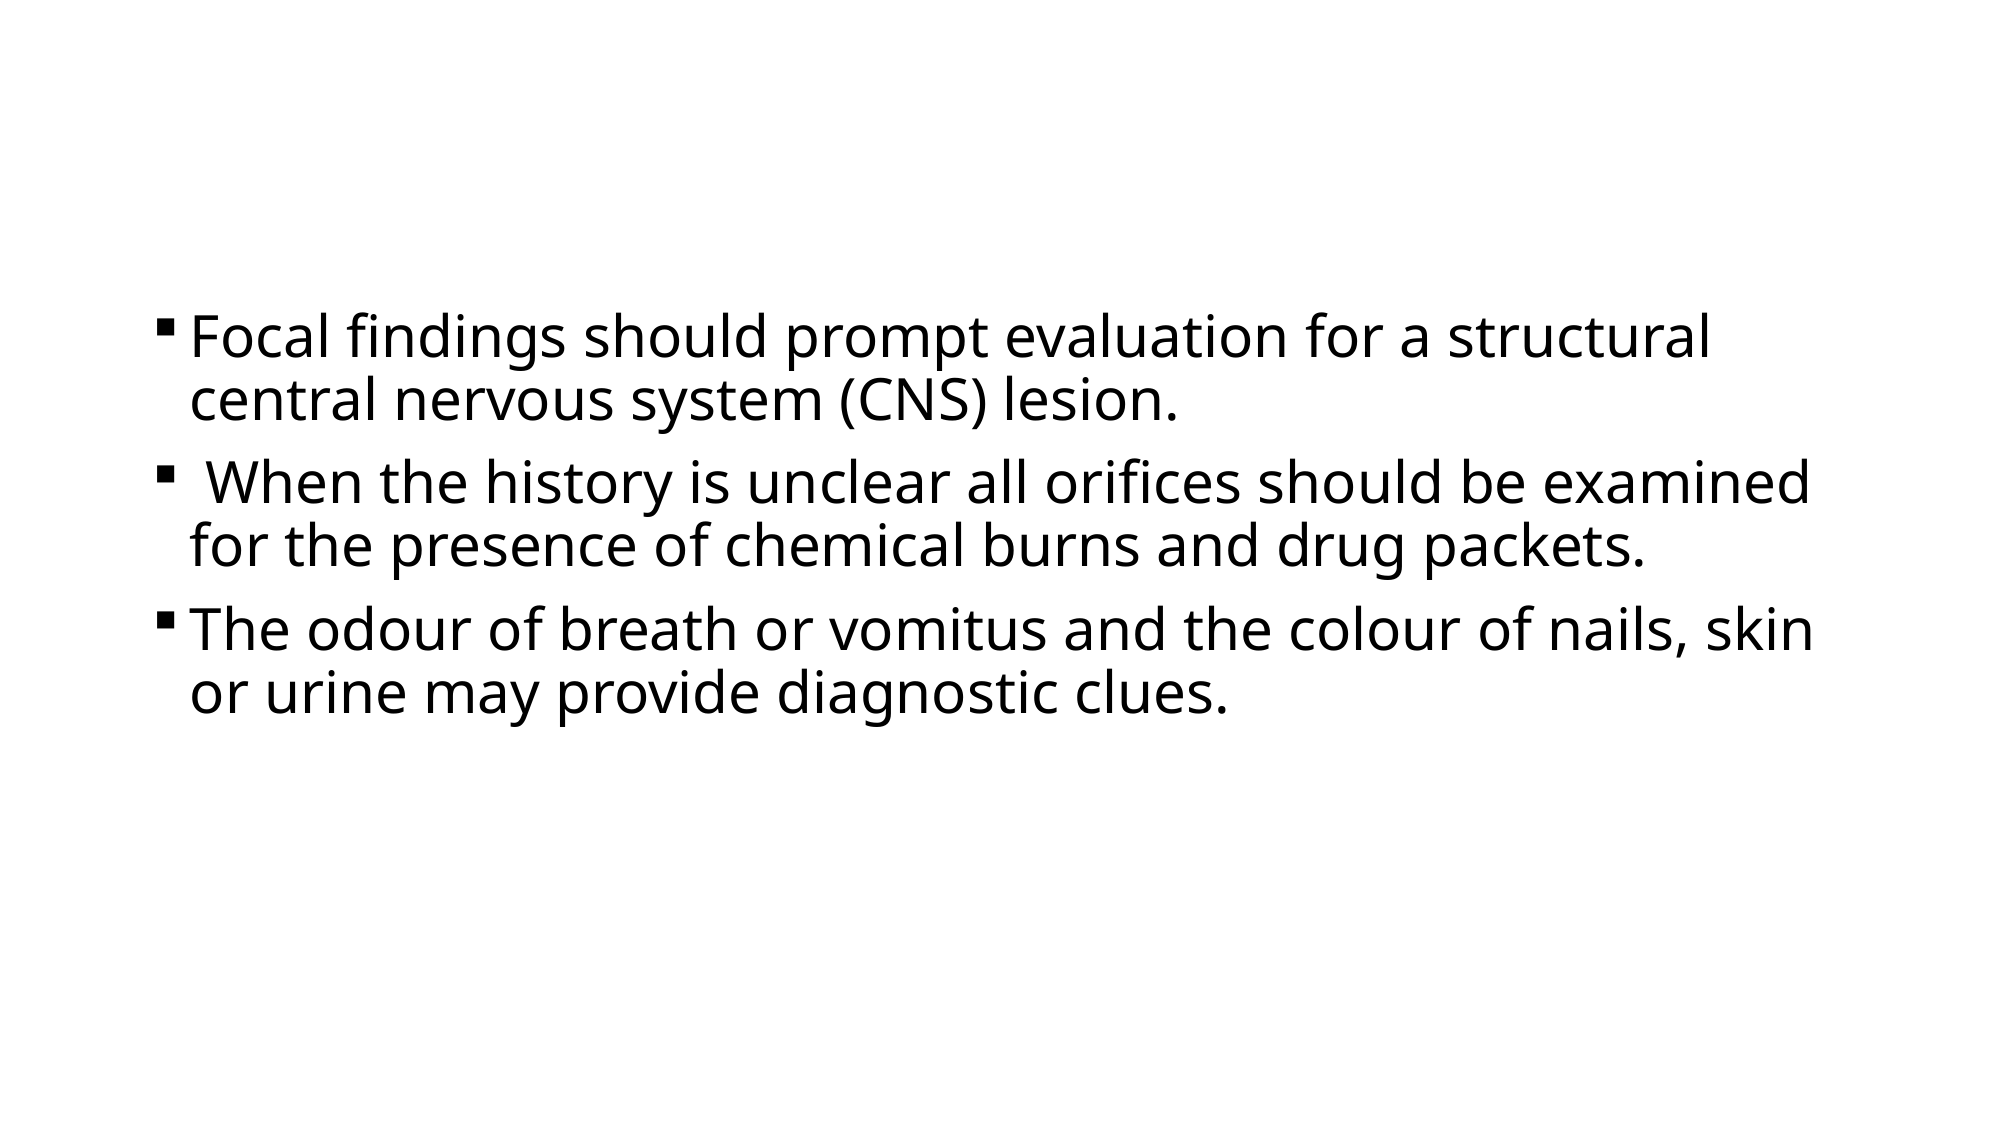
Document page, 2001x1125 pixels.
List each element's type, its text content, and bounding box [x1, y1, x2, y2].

list Focal findings should prompt evaluation for a structural central nervous system (CNS) lesion. When the history is unclear all orifices should be examined for the presence of chemical burns and drug packets. The odour of breath or vomitus and the colour of nails, skin or urine may provide diagnostic clues. [137, 299, 1863, 1014]
